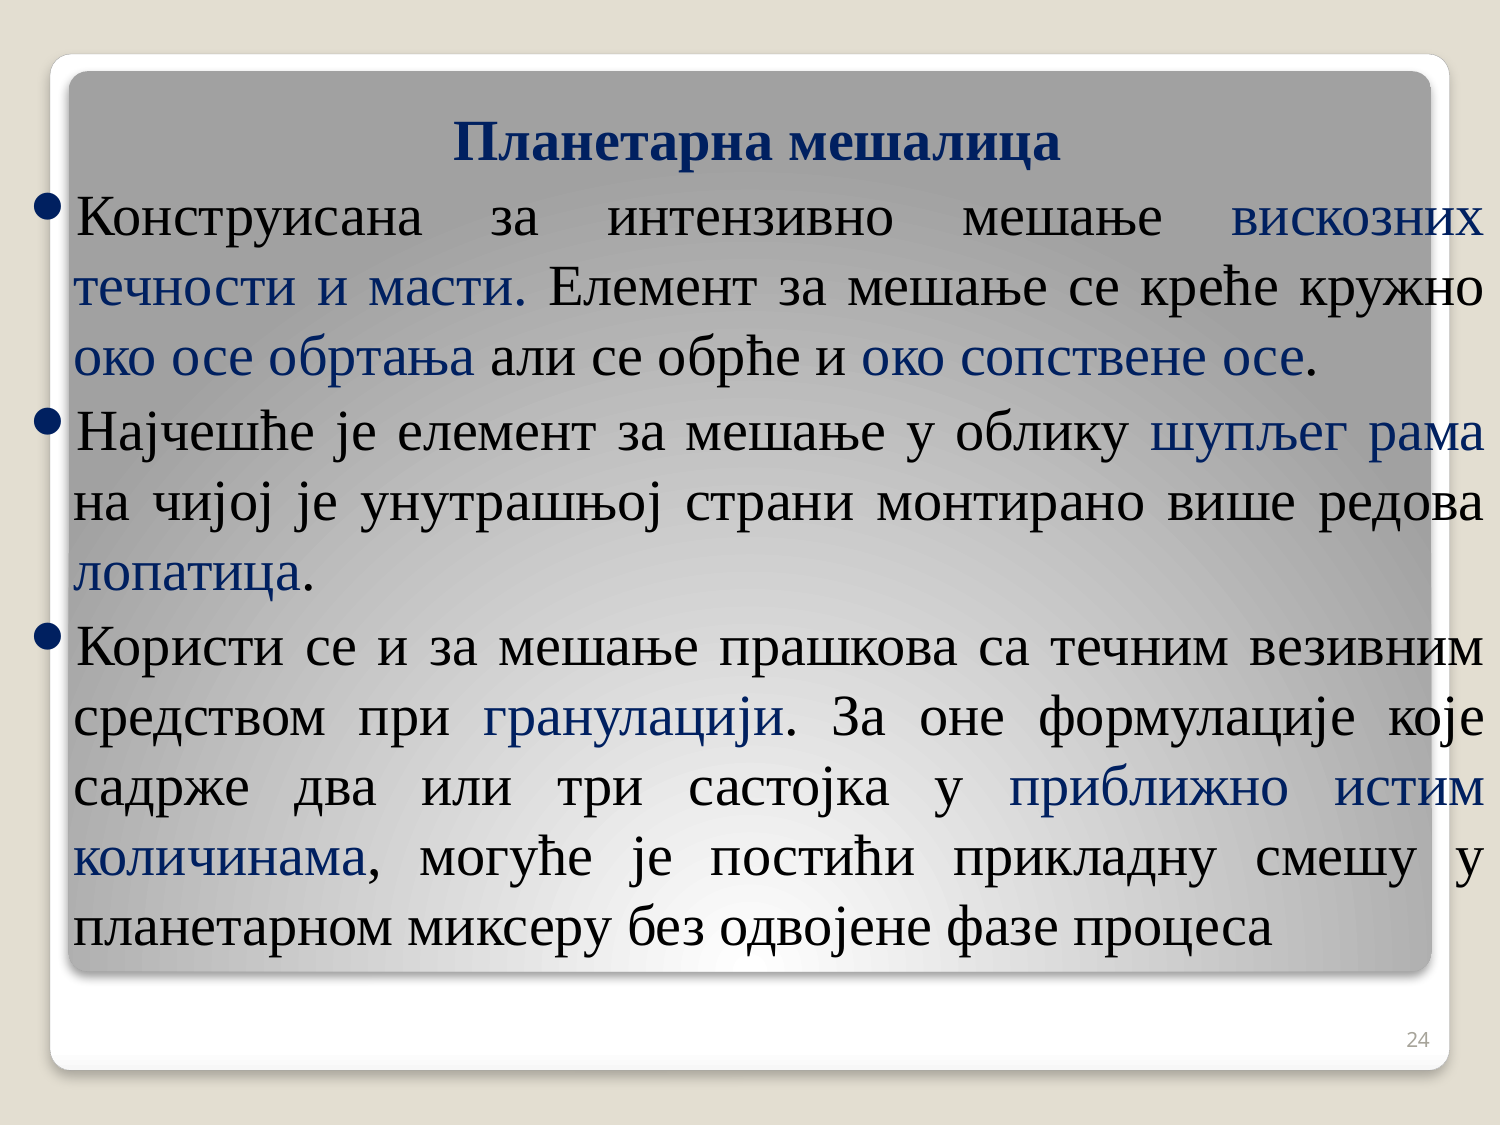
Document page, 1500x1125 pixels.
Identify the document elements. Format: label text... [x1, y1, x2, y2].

list Планетарна мешалица Конструисана за интензивно мешање вискозних течности и масти. Елемент за мешање се креће кружно око осе обртања али се обрће и око сопствене осе. Најчешће је елемент за мешање у облику шупљег рама на чијој је унутрашњој страни монтирано више редова лопатица. Користи се и за мешање прашкова са течним везивним средством при гранулацији. За оне формулације које садрже два или три састојка у приближно истим количинама, могуће је постићи прикладну смешу у планетарном миксеру без одвојене фазе процеса [0, 86, 1500, 1125]
slide_number 24 [1369, 1002, 1445, 1063]
